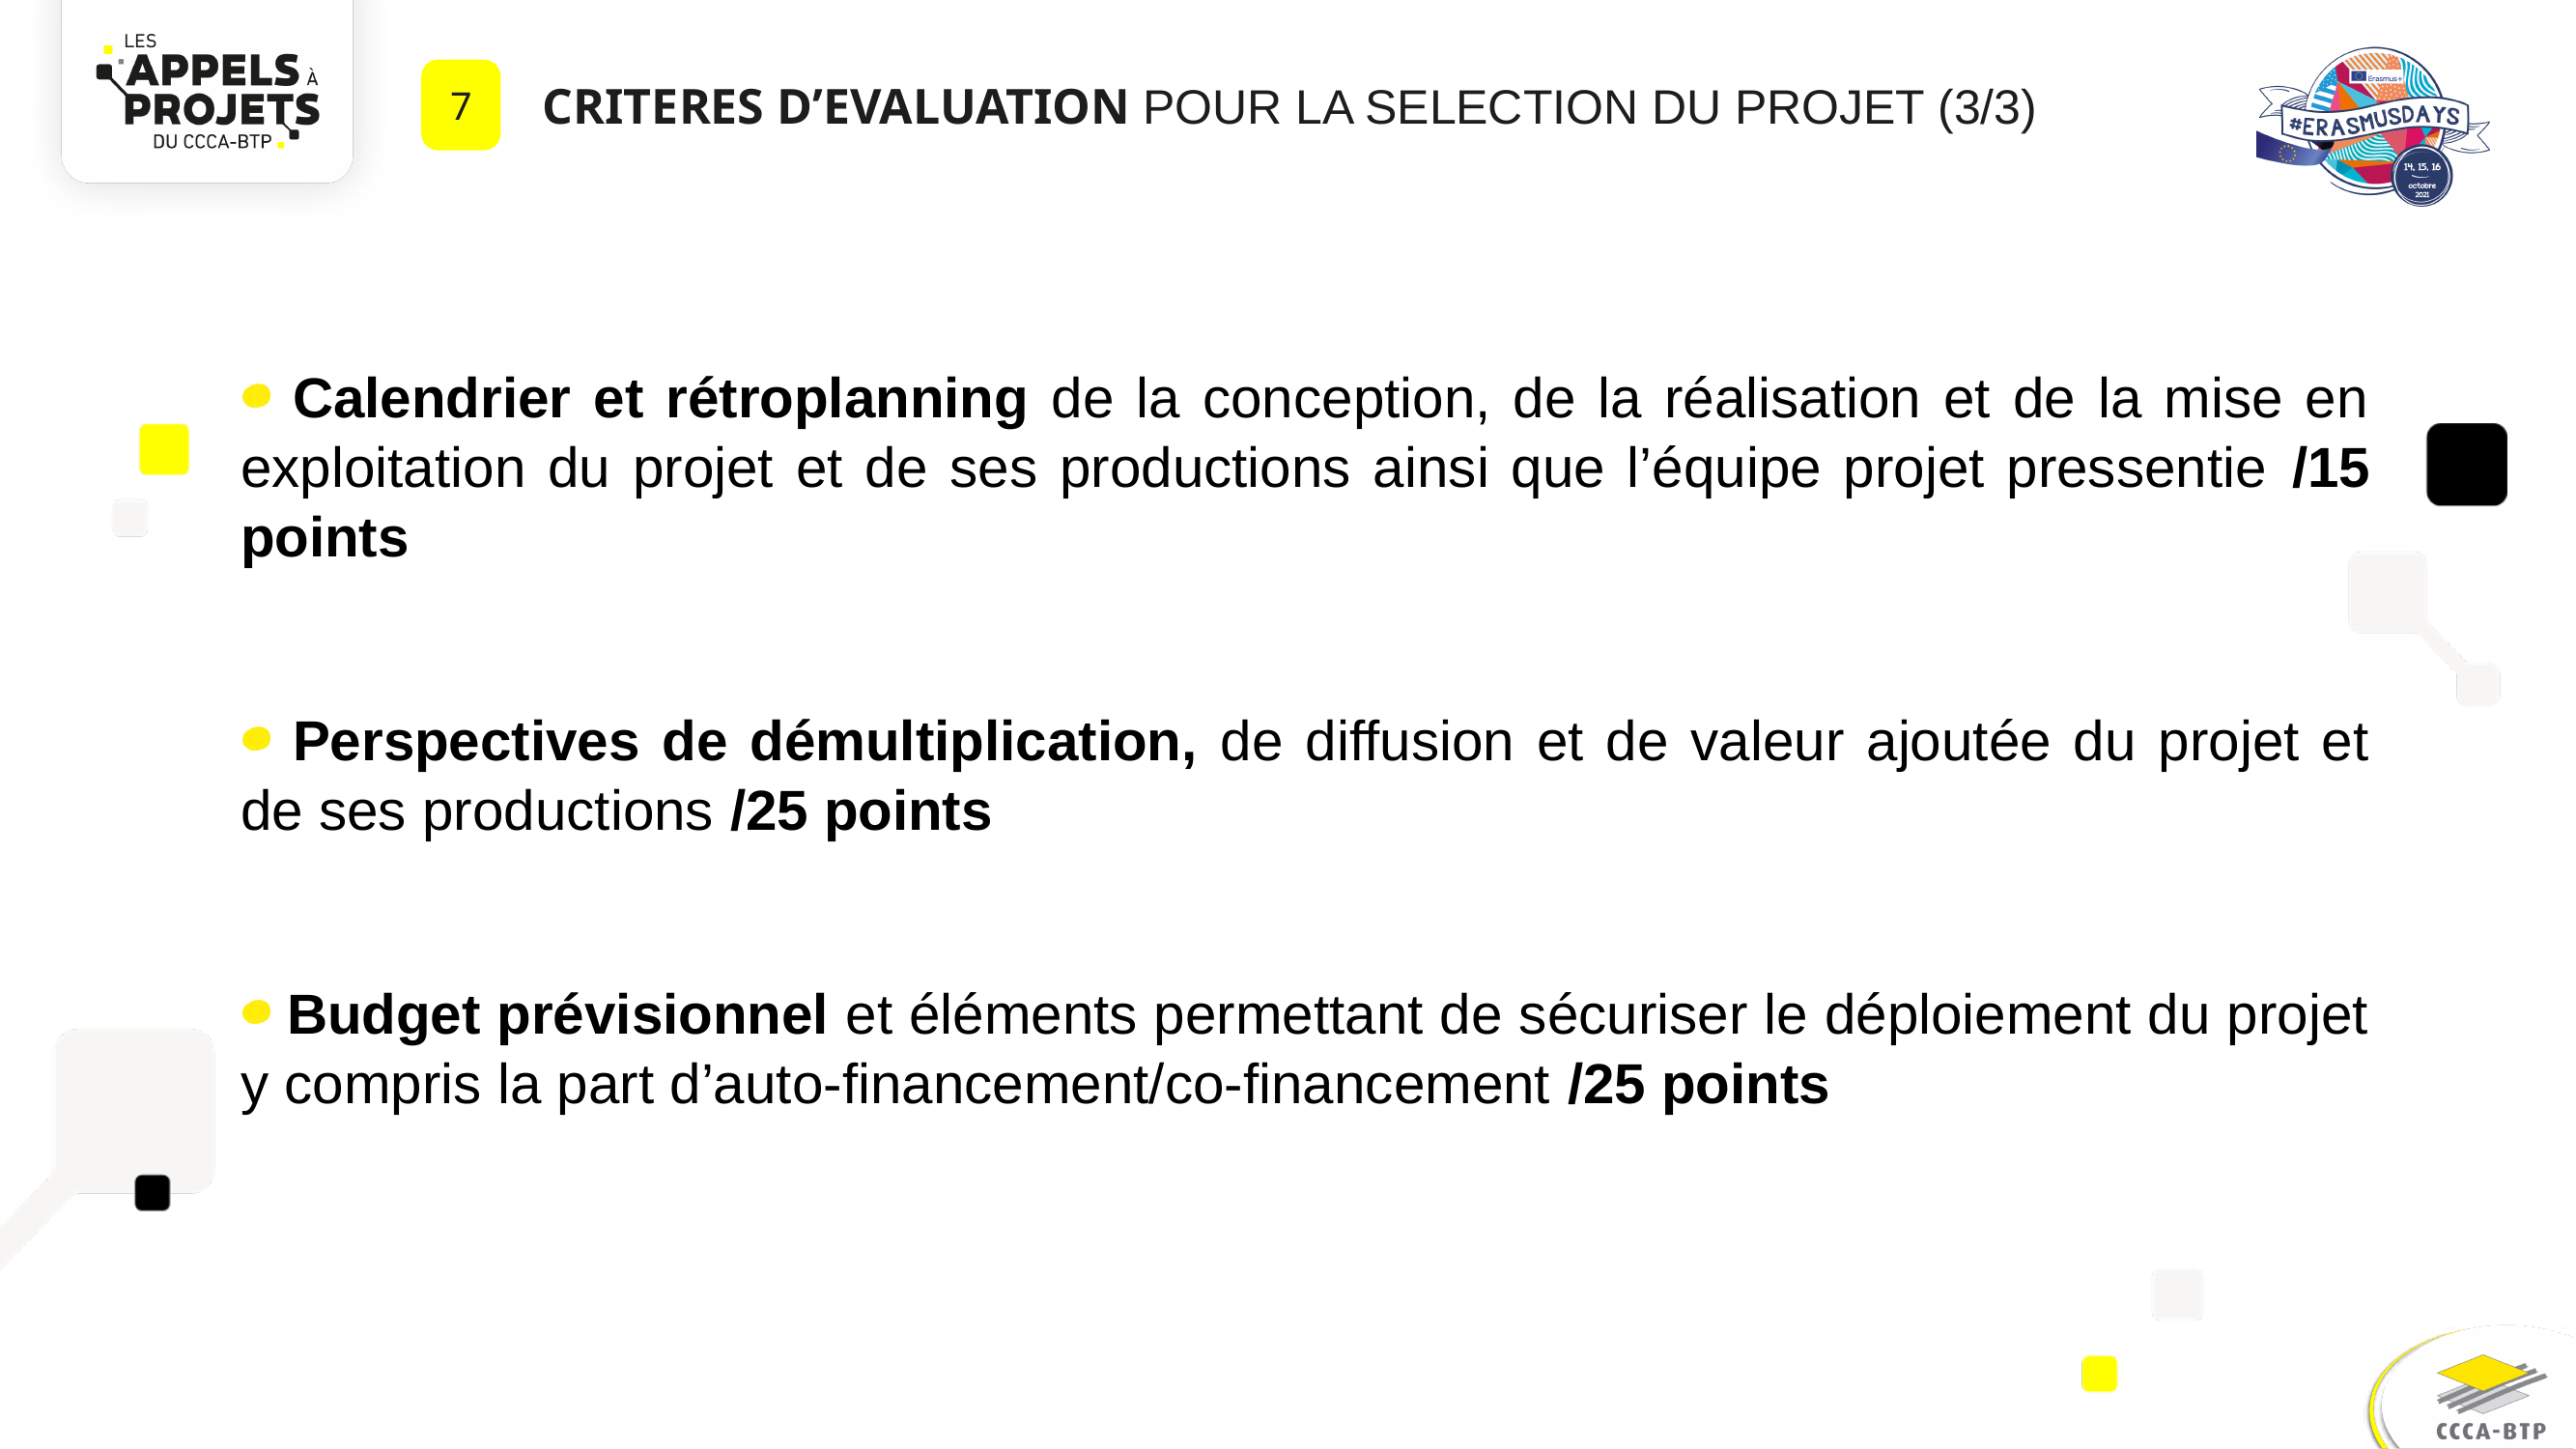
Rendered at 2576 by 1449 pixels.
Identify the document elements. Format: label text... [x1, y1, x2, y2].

picture [0, 0, 416, 246]
text_box CRITERES D’EVALUATION POUR LA SELECTION DU PROJET (3/3) [515, 59, 2256, 151]
text_box 7 [420, 58, 502, 152]
picture [2256, 41, 2490, 213]
picture [0, 423, 2574, 1449]
text_box Calendrier et rétroplanning de la conception, de la réalisation et de la mise en exploitation du projet et de ses productions ainsi que l’équipe projet pressentie /15 points Perspectives de démultiplication, de diffusion et de valeur ajoutée du projet et de ses productions /25 points Budget prévisionnel et éléments permettant de sécuriser le déploiement du projet y compris la part d’auto-financement/co-financement /25 points [189, 150, 2386, 1122]
